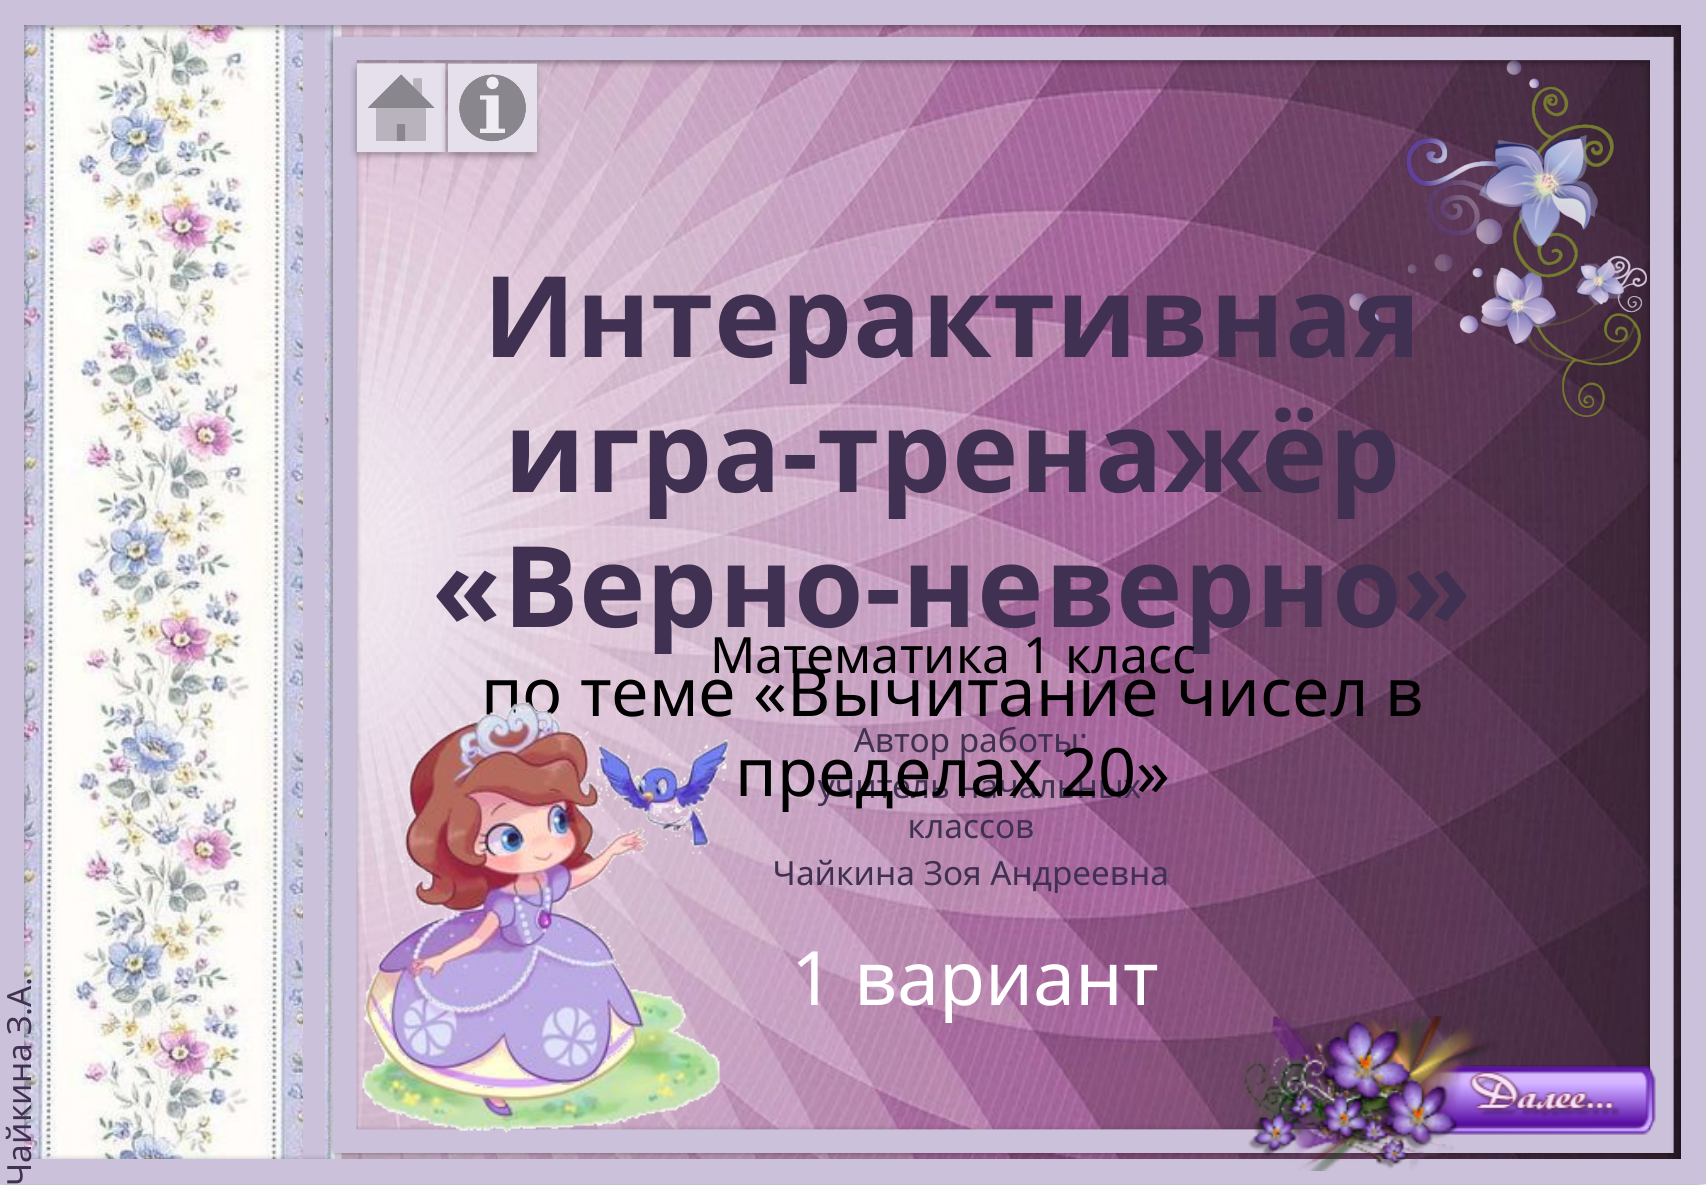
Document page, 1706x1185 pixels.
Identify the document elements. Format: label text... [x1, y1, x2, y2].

picture [357, 61, 1349, 237]
picture [25, 25, 303, 1159]
text_box 1 вариант [777, 923, 1175, 1028]
picture [342, 25, 1681, 1172]
text_box Интерактивная игра-тренажёр «Верно-неверно» по теме «Вычитание чисел в пределах 20» [356, 237, 1550, 818]
picture [325, 25, 335, 1159]
subtitle Автор работы: учитель начальных классов Чайкина Зоя Андреевна [751, 818, 1196, 935]
text_box Математика 1 класс [695, 615, 1212, 691]
text_box [447, 63, 538, 153]
text_box [356, 63, 446, 153]
